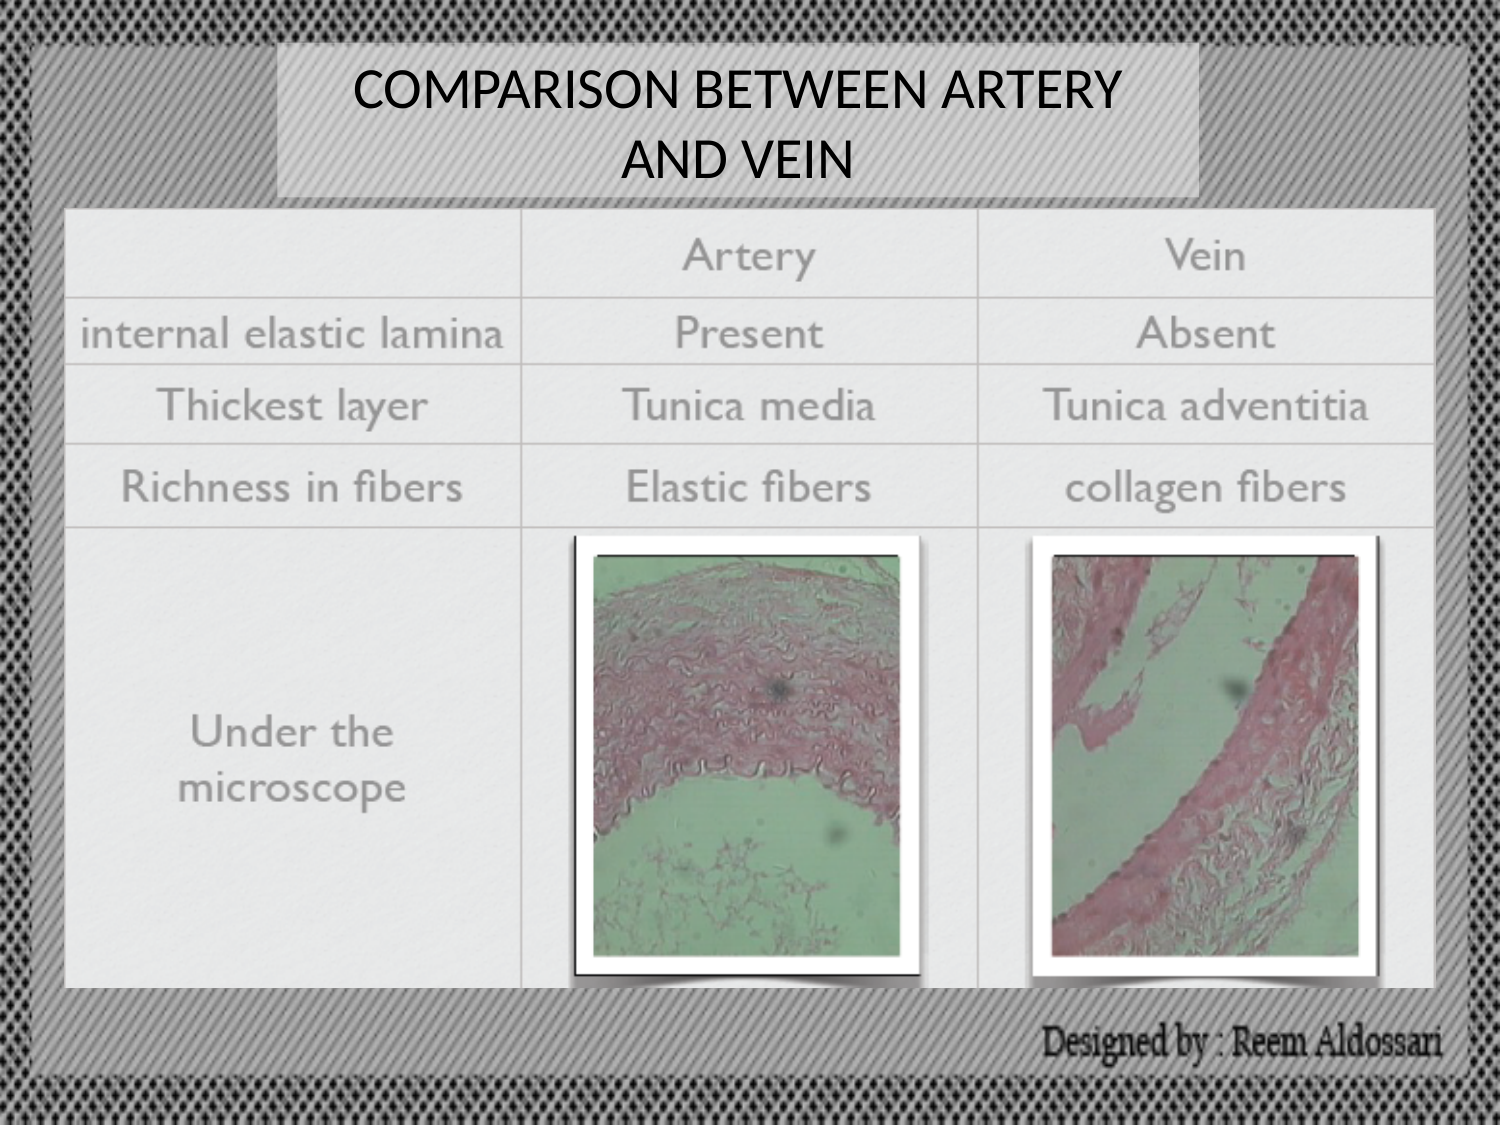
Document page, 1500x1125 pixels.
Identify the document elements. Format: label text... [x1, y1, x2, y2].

text_box COMPARISON BETWEEN ARTERY AND VEIN [277, 42, 1199, 198]
picture [0, 0, 1500, 1125]
